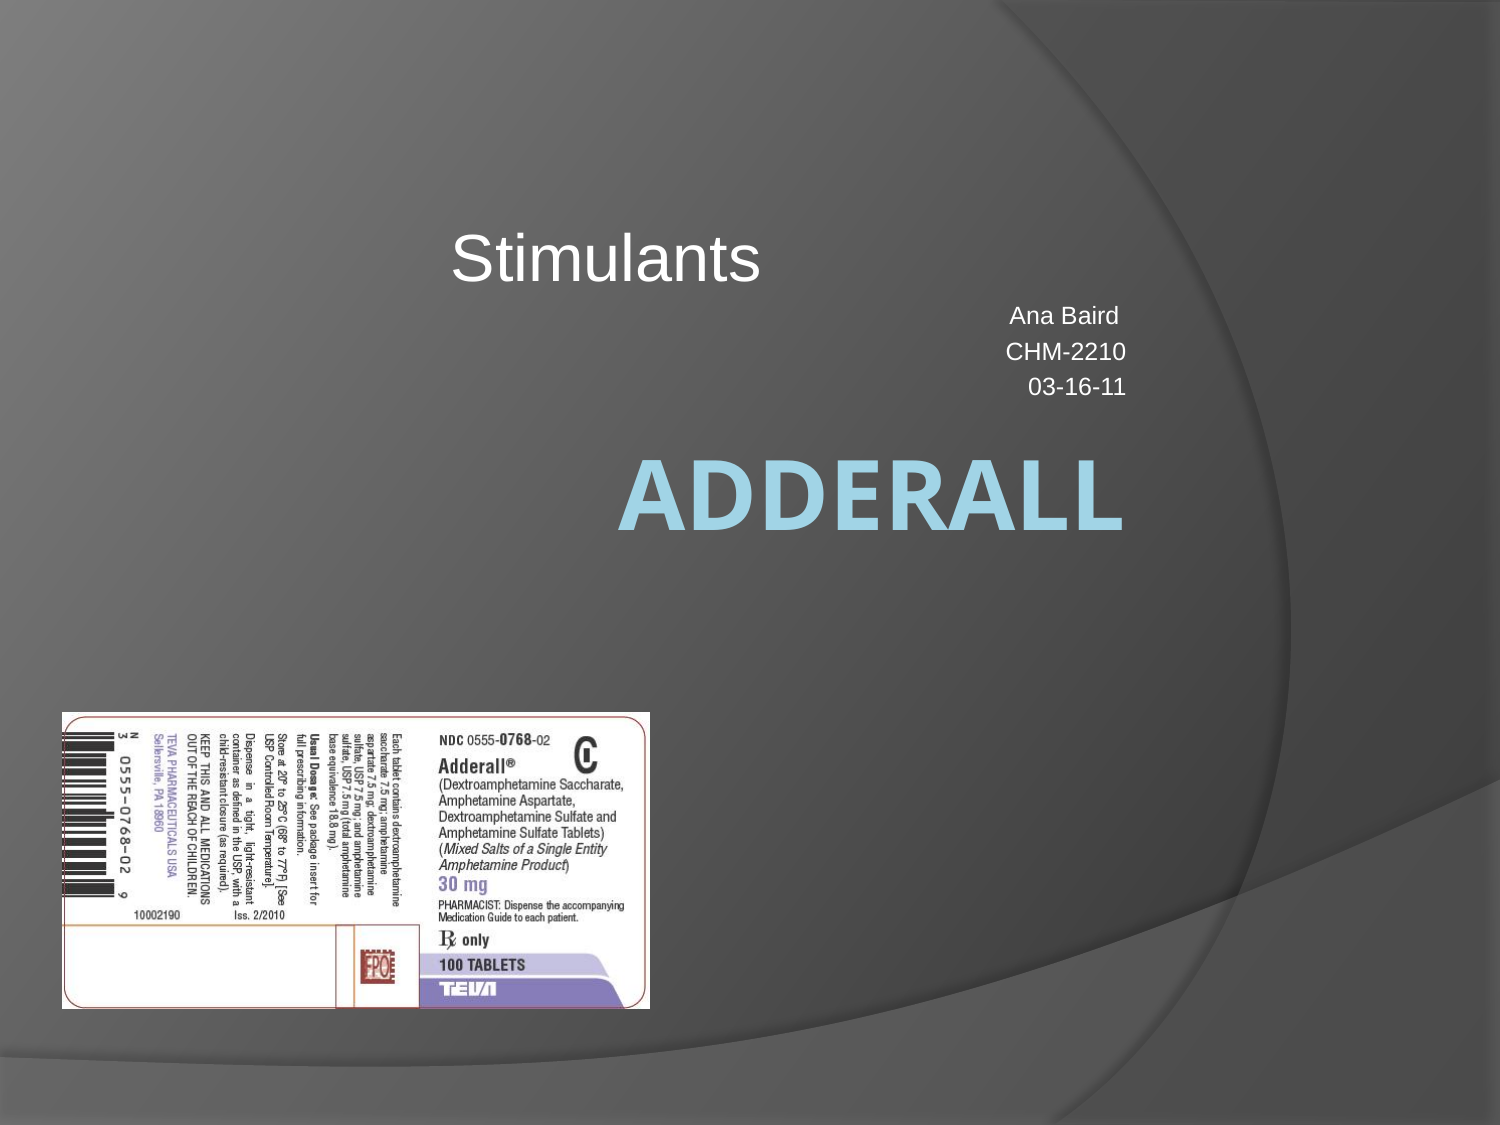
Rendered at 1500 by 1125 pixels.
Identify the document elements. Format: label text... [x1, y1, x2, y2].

subtitle Stimulants Ana Baird CHM-2210 03-16-11 [71, 99, 1134, 400]
title ADDERALL [70, 425, 1134, 675]
picture [62, 712, 651, 1009]
